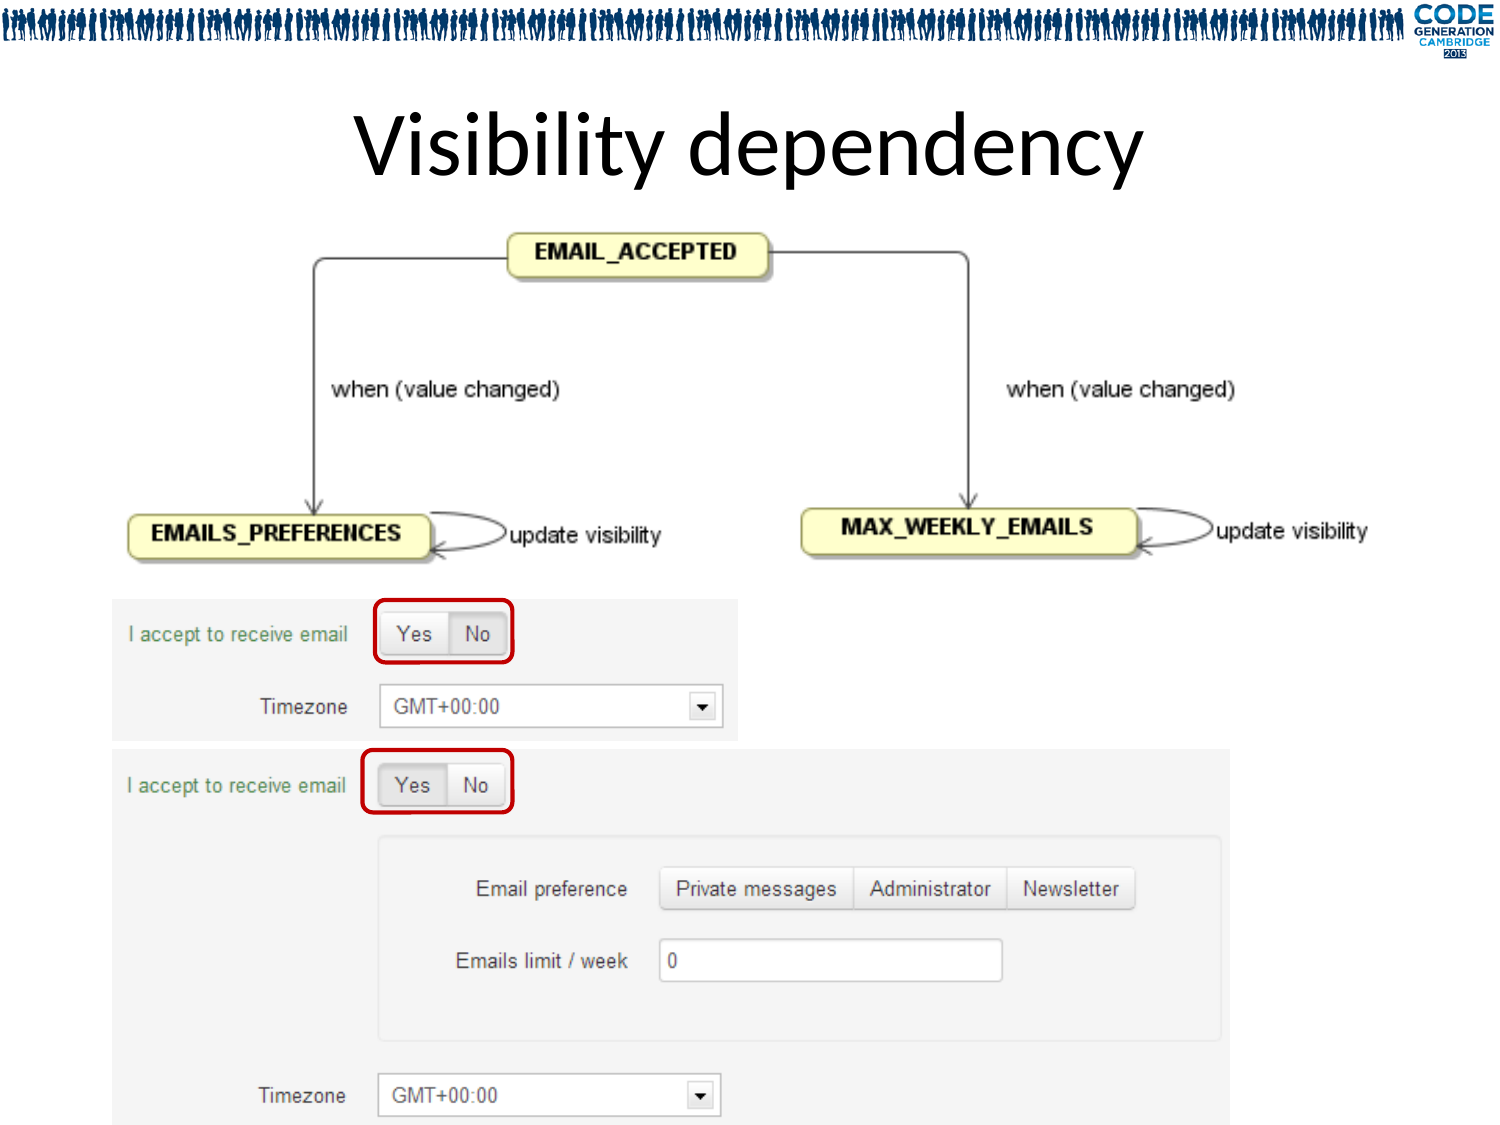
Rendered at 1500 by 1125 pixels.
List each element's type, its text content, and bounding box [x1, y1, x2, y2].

title Visibility dependency [75, 45, 1425, 233]
picture [112, 599, 738, 741]
picture [107, 212, 1393, 580]
picture [112, 749, 1230, 1125]
picture [0, 0, 1500, 75]
